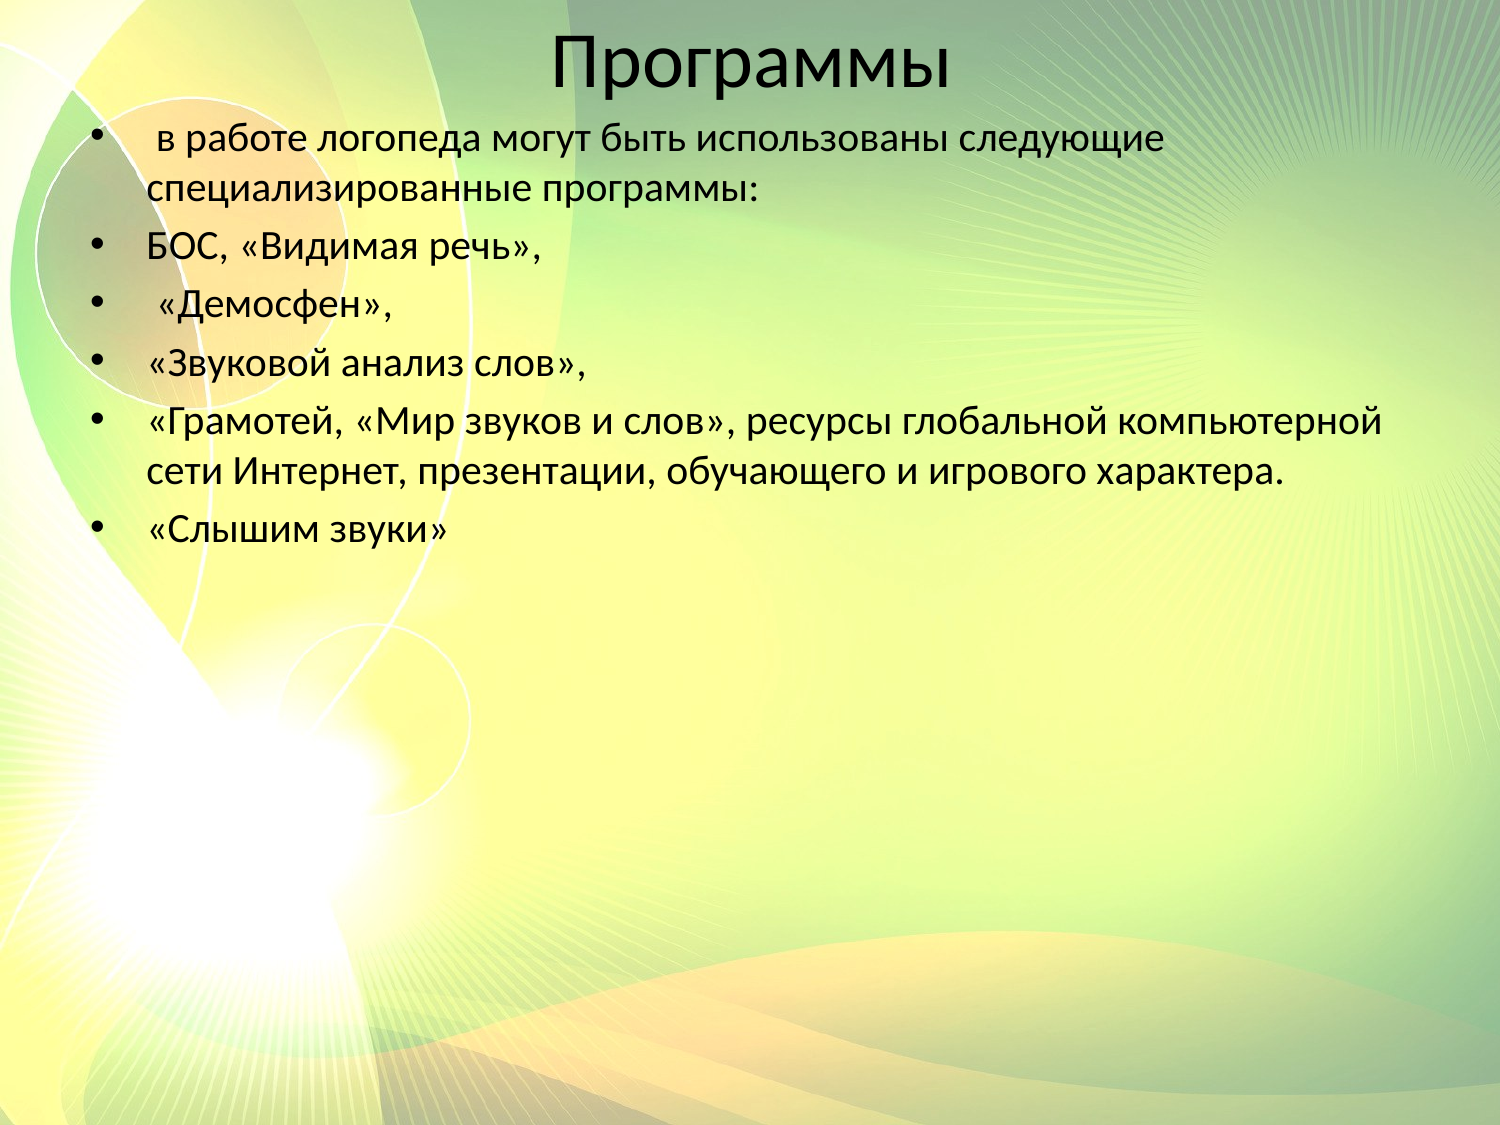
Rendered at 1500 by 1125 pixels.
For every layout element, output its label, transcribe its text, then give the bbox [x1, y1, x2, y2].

title Программы [76, 0, 1427, 112]
list в работе логопеда могут быть использованы следующие специализированные программы: БОС, «Видимая речь», «Демосфен», «Звуковой анализ слов», «Грамотей, «Мир звуков и слов», ресурсы глобальной компьютерной сети Интернет, презентации, обучающего и игрового характера. «Слышим звуки» [75, 101, 1425, 1005]
picture [0, 0, 1500, 1125]
